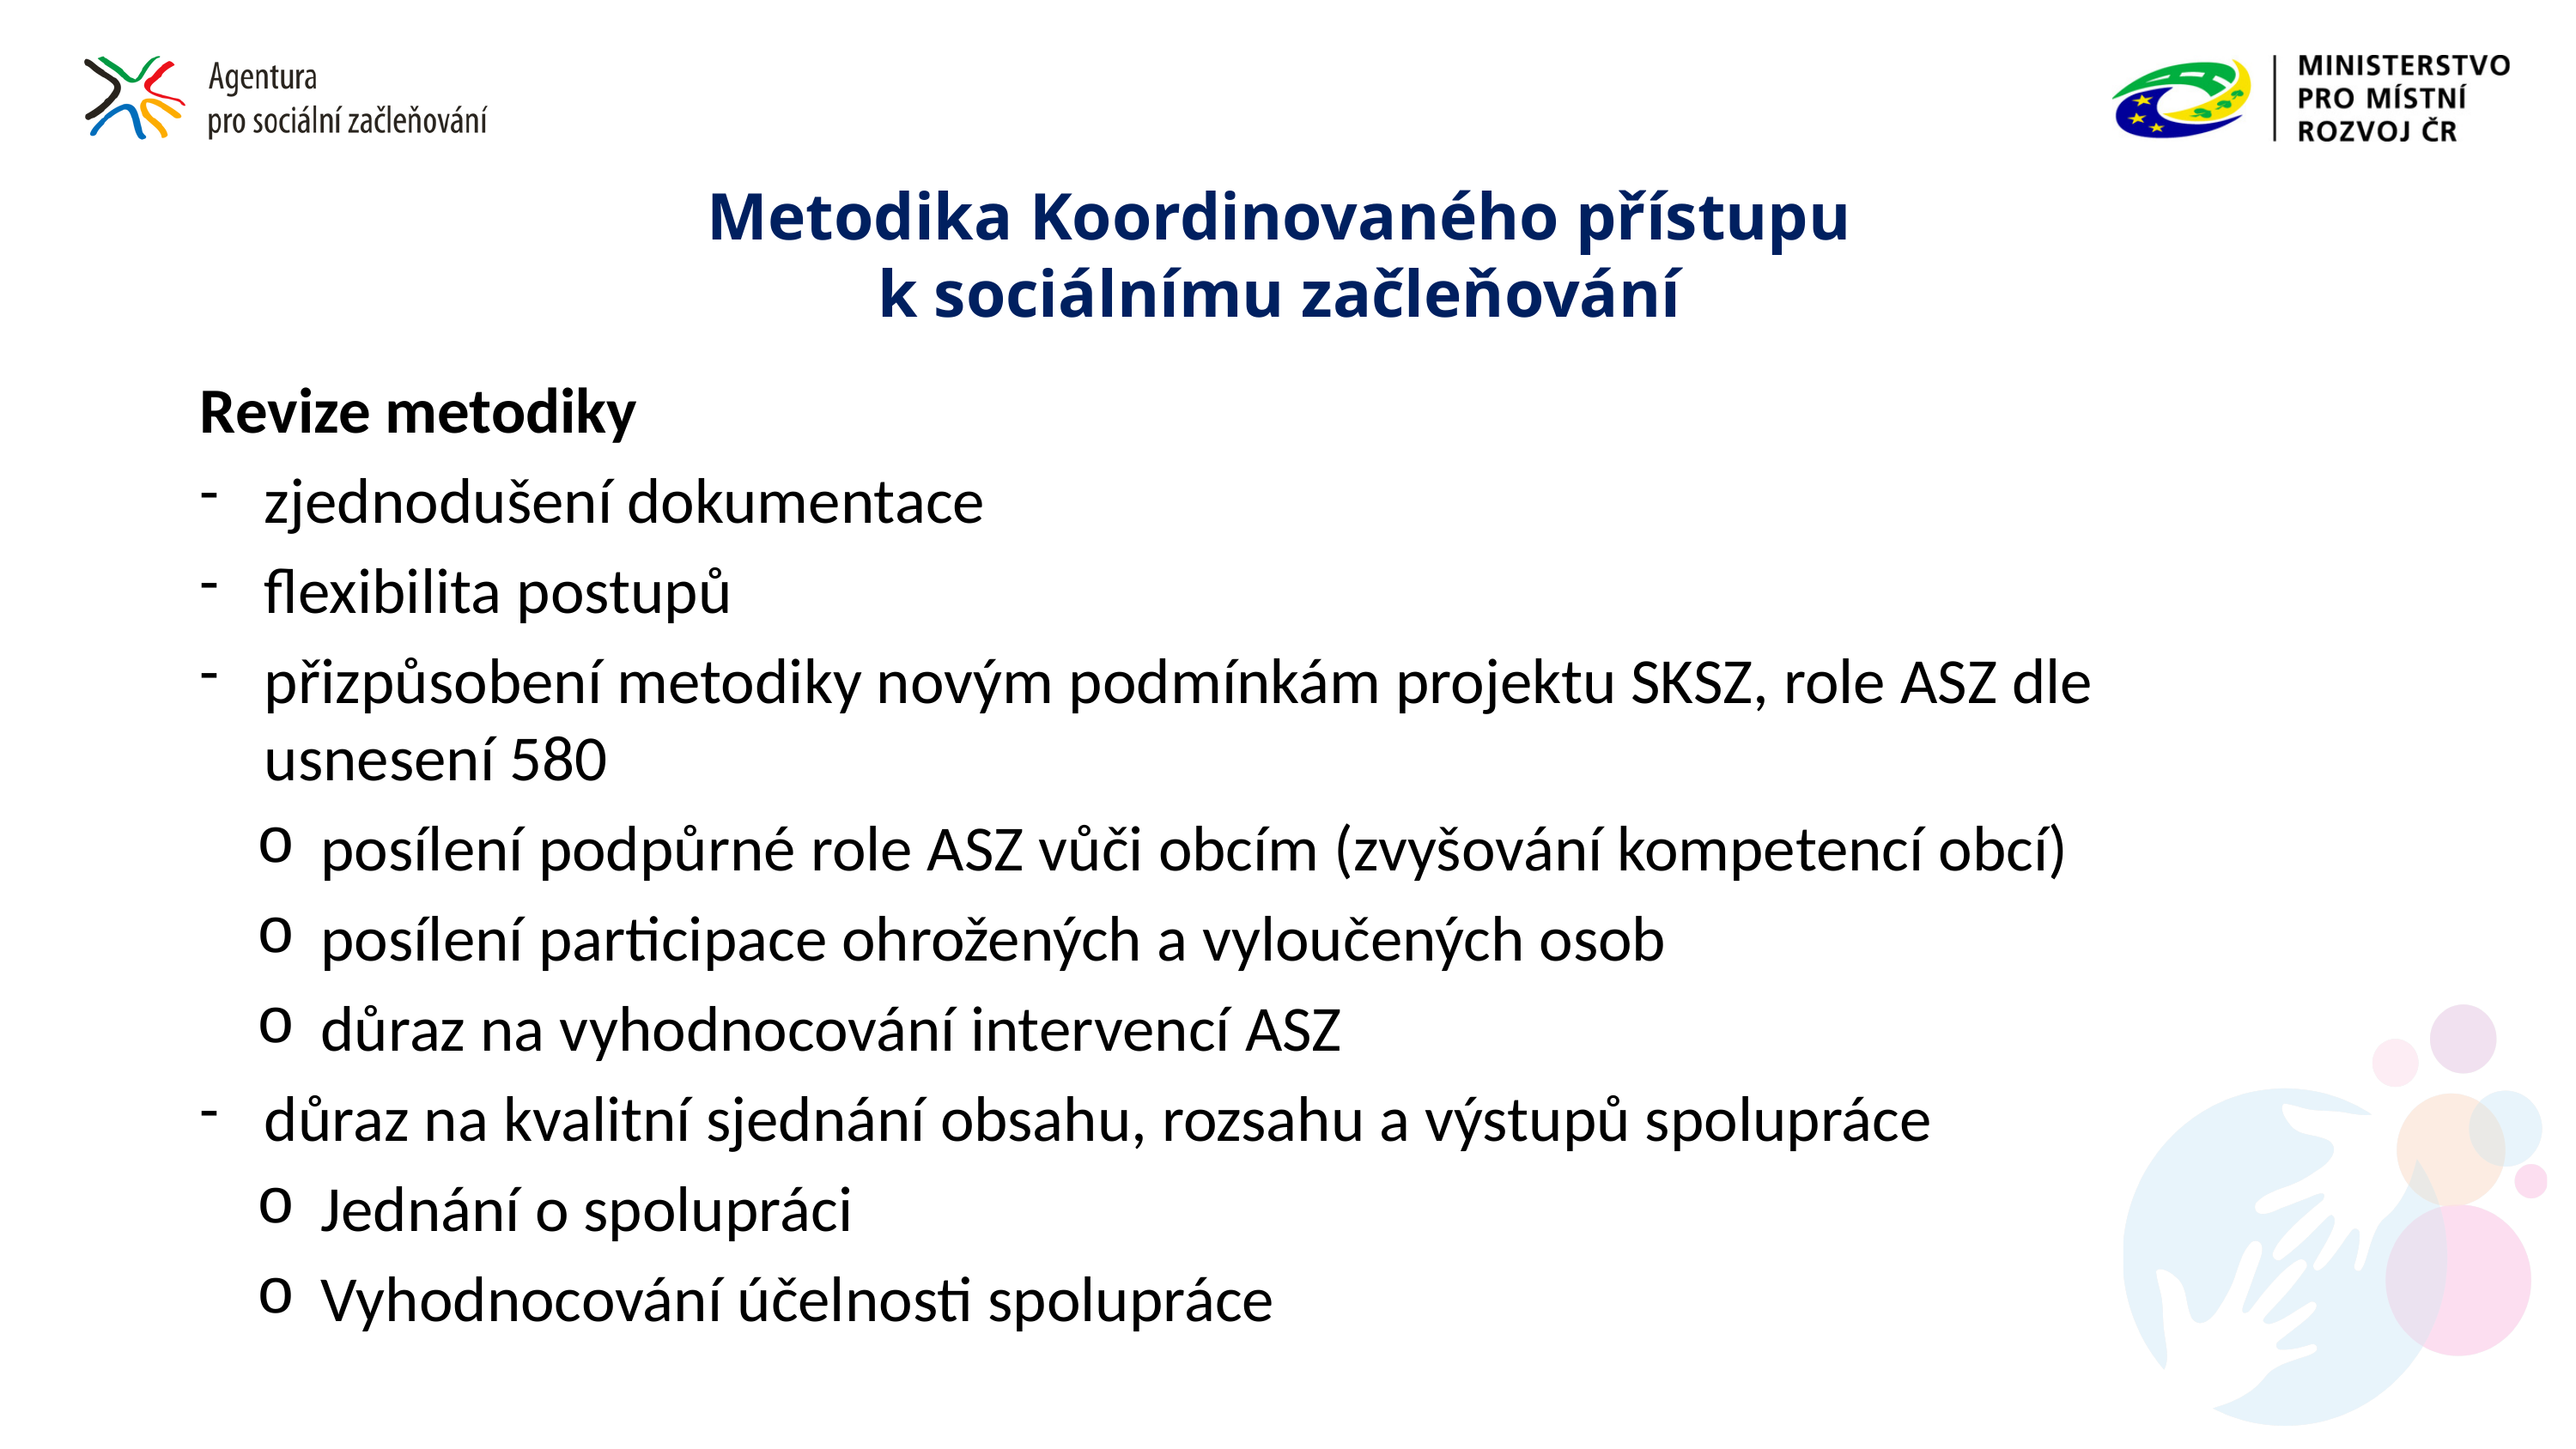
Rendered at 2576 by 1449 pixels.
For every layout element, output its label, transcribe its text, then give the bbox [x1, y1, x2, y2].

title Metodika Koordinovaného přístupu k sociálnímu začleňování [448, 173, 2128, 334]
picture [66, 38, 505, 159]
picture [2111, 55, 2510, 142]
list Revize metodiky zjednodušení dokumentace flexibilita postupů přizpůsobení metodiky novým podmínkám projektu SKSZ, role ASZ dle usnesení 580 posílení podpůrné role ASZ vůči obcím (zvyšování kompetencí obcí) posílení participace ohrožených a vyloučených osob důraz na vyhodnocování intervencí ASZ důraz na kvalitní sjednání obsahu, rozsahu a výstupů spolupráce Jednání o spolupráci Vyhodnocování účelnosti spolupráce [186, 362, 2282, 1301]
